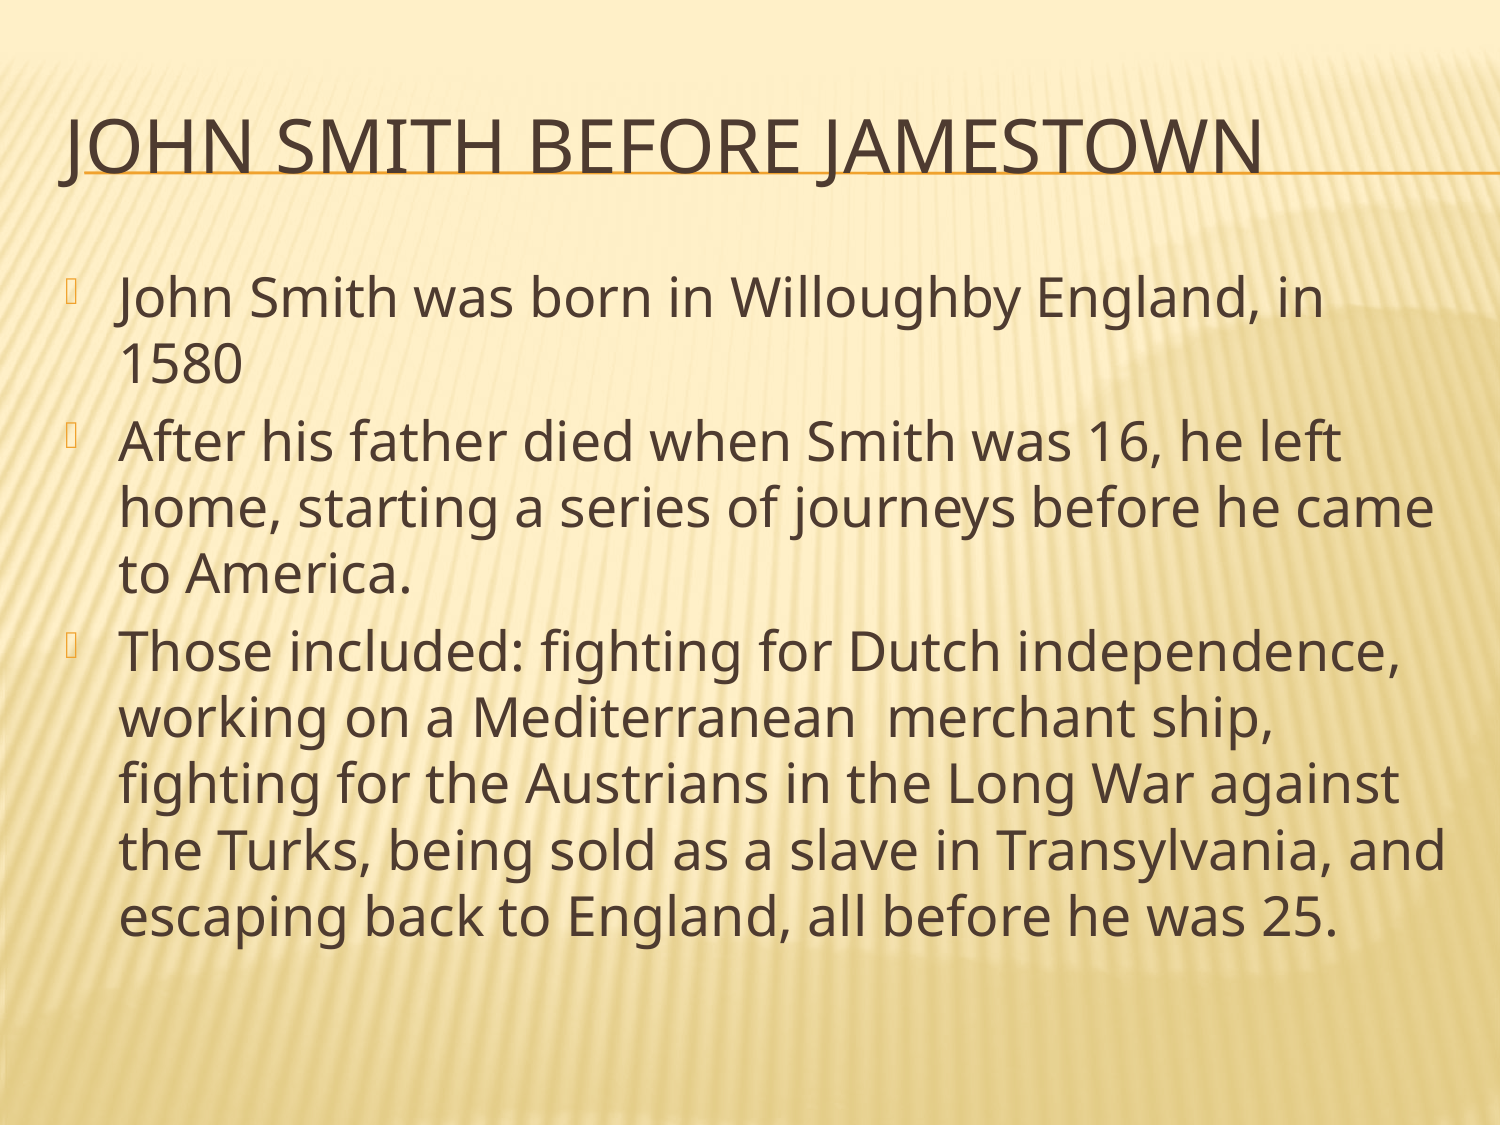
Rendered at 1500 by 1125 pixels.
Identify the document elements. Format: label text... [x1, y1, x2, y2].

list John Smith was born in Willoughby England, in 1580 After his father died when Smith was 16, he left home, starting a series of journeys before he came to America. Those included: fighting for Dutch independence, working on a Mediterranean merchant ship, fighting for the Austrians in the Long War against the Turks, being sold as a slave in Transylvania, and escaping back to England, all before he was 25. [50, 254, 1475, 998]
title John Smith before Jamestown [50, 75, 1475, 213]
